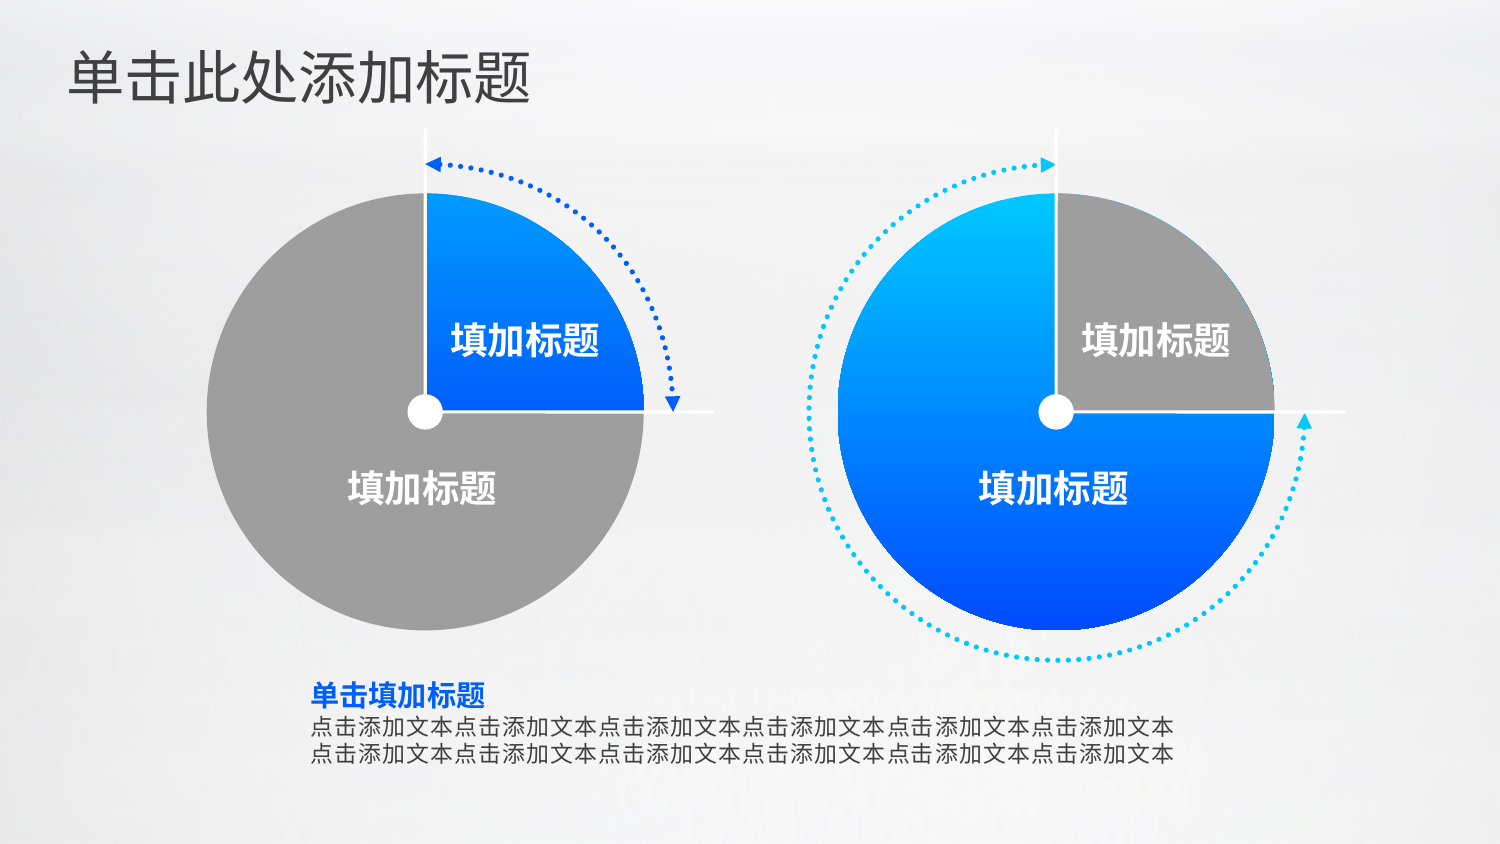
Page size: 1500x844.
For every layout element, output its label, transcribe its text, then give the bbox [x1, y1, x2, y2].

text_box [206, 193, 644, 631]
text_box 单击填加标题 点击添加文本点击添加文本点击添加文本点击添加文本点击添加文本点击添加文本 点击添加文本点击添加文本点击添加文本点击添加文本点击添加文本点击添加文本 [295, 669, 1223, 802]
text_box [837, 193, 1275, 631]
text_box [956, 639, 1158, 661]
text_box [1279, 412, 1311, 523]
text_box 单击此处添加标题 [51, 33, 597, 127]
text_box [944, 158, 1056, 191]
text_box [808, 307, 832, 517]
picture [0, 0, 1500, 844]
text_box [425, 158, 538, 191]
text_box [649, 305, 680, 412]
